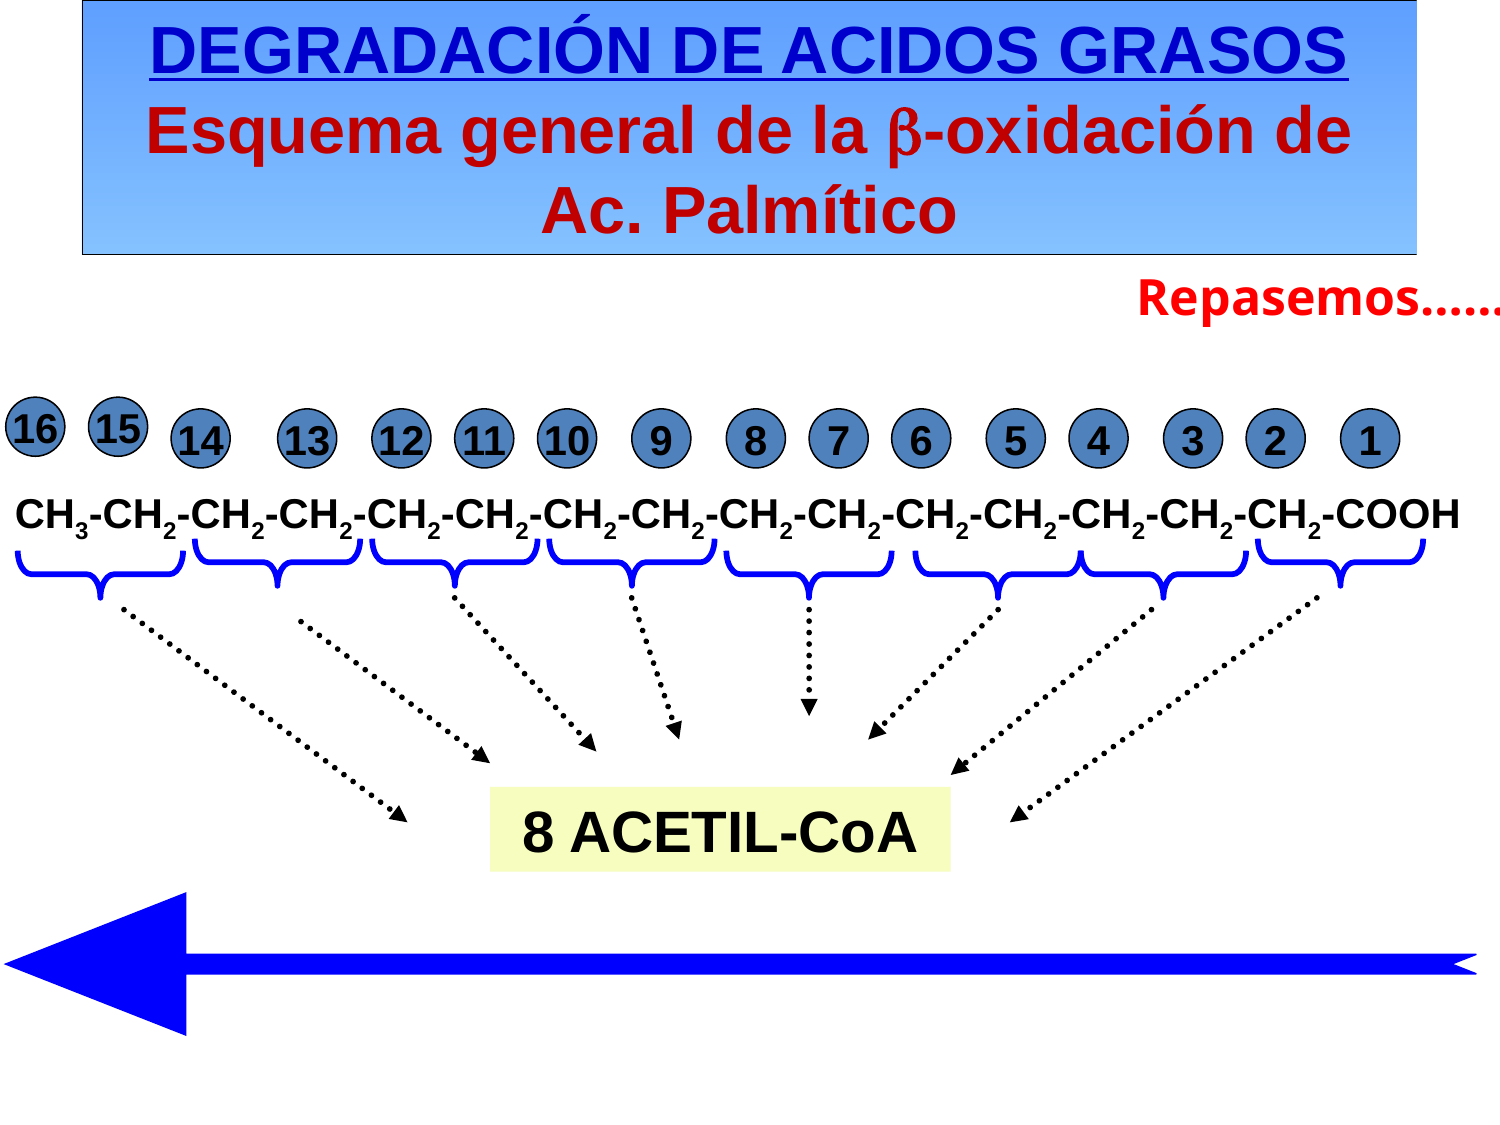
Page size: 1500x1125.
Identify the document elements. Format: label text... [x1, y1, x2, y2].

text_box 11 [454, 408, 514, 468]
text_box 16 [5, 397, 65, 457]
text_box 13 [277, 408, 337, 468]
text_box [583, 738, 597, 752]
text_box 7 [809, 408, 869, 468]
text_box 5 [986, 408, 1046, 468]
text_box 9 [631, 408, 691, 468]
text_box 10 [537, 408, 597, 468]
text_box [393, 809, 408, 823]
text_box [669, 725, 682, 740]
text_box [1009, 810, 1024, 823]
text_box 6 [891, 408, 951, 468]
text_box 12 [371, 408, 431, 468]
text_box 4 [1069, 408, 1129, 468]
text_box 14 [171, 408, 231, 468]
text_box DEGRADACIÓN DE ACIDOS GRASOS Esquema general de la b-oxidación de Ac. Palmítico [81, 0, 1417, 255]
text_box 15 [88, 397, 148, 457]
text_box 8 [726, 408, 786, 468]
text_box Repasemos…… [1122, 257, 1500, 333]
text_box 1 [1340, 408, 1400, 468]
text_box [950, 762, 965, 775]
text_box 2 [1246, 408, 1306, 468]
text_box 8 ACETIL-CoA [490, 786, 951, 872]
text_box [802, 703, 816, 717]
text_box [5, 893, 1477, 1035]
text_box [17, 538, 1424, 599]
text_box CH3-CH2-CH2-CH2-CH2-CH2-CH2-CH2-CH2-CH2-CH2-CH2-CH2-CH2-CH2-COOH [0, 479, 1500, 552]
text_box [868, 726, 882, 740]
text_box [476, 750, 491, 764]
text_box 3 [1163, 408, 1223, 468]
